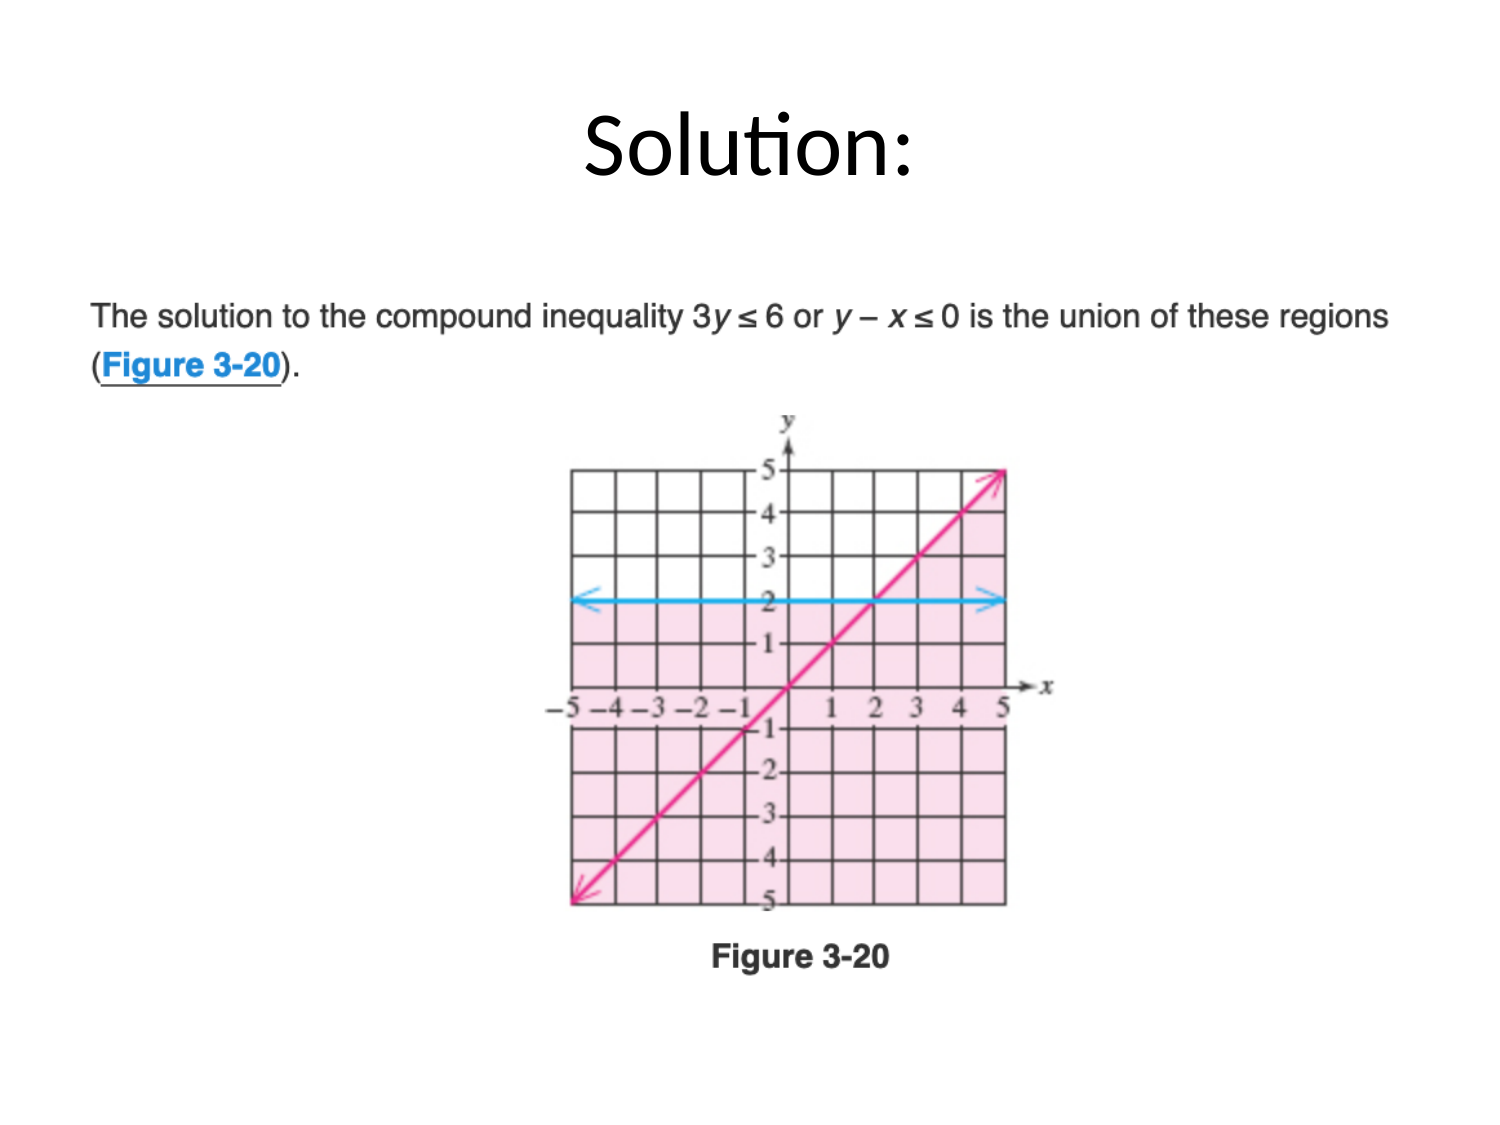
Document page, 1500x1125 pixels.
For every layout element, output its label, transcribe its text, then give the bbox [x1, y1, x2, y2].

title Solution: [75, 45, 1425, 233]
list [74, 262, 1426, 1006]
